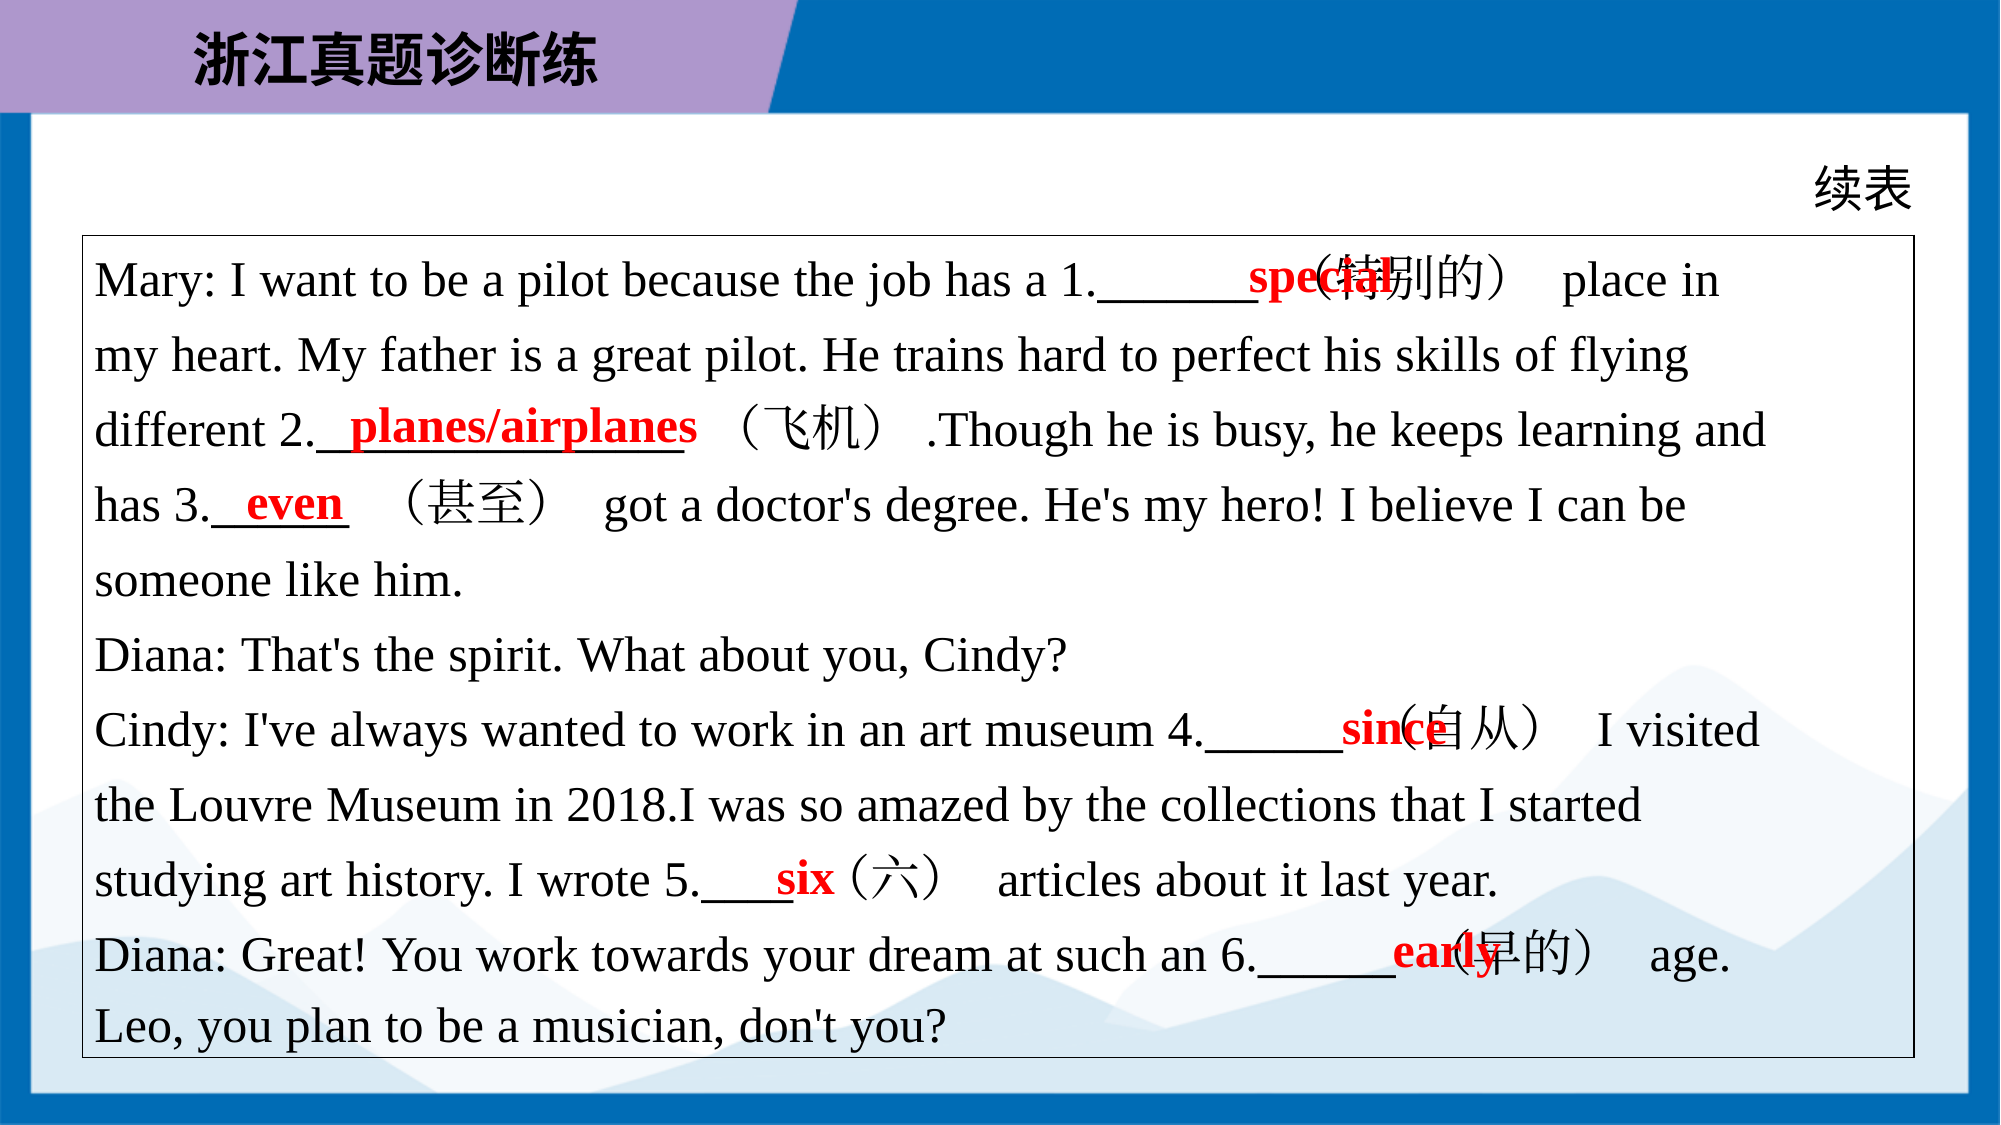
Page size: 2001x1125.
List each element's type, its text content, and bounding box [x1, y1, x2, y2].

text_box special [1231, 231, 1412, 298]
text_box since [1323, 683, 1466, 750]
text_box even [228, 458, 362, 525]
text_box six [758, 833, 854, 900]
text_box early [1374, 906, 1519, 973]
table_header Mary: I want to be a pilot because the job has a 1._______ （特别的） place in my heart. My father is a great pilot. He trains hard to perfect his skills of flying different 2.________________ （飞机）.Though he is busy, he keeps learning and has 3.______ （甚至） got a doctor's degree. He's my hero! I believe I can be someone like him. Diana: That's the spirit. What about you, Cindy? Cindy: I've always wanted to work in an art museum 4.______ （自从） I visited the Louvre Museum in 2018.I was so amazed by the collections that I started studying art history. I wrote 5.____ （六） articles about it last year. Diana: Great! You work towards your dream at such an 6.______ （早的） age. Leo, you plan to be a musician, don't you? [83, 236, 1913, 1057]
text_box planes/airplanes [332, 381, 716, 448]
text_box 续表 [1813, 146, 1914, 218]
picture [0, 0, 2000, 1125]
